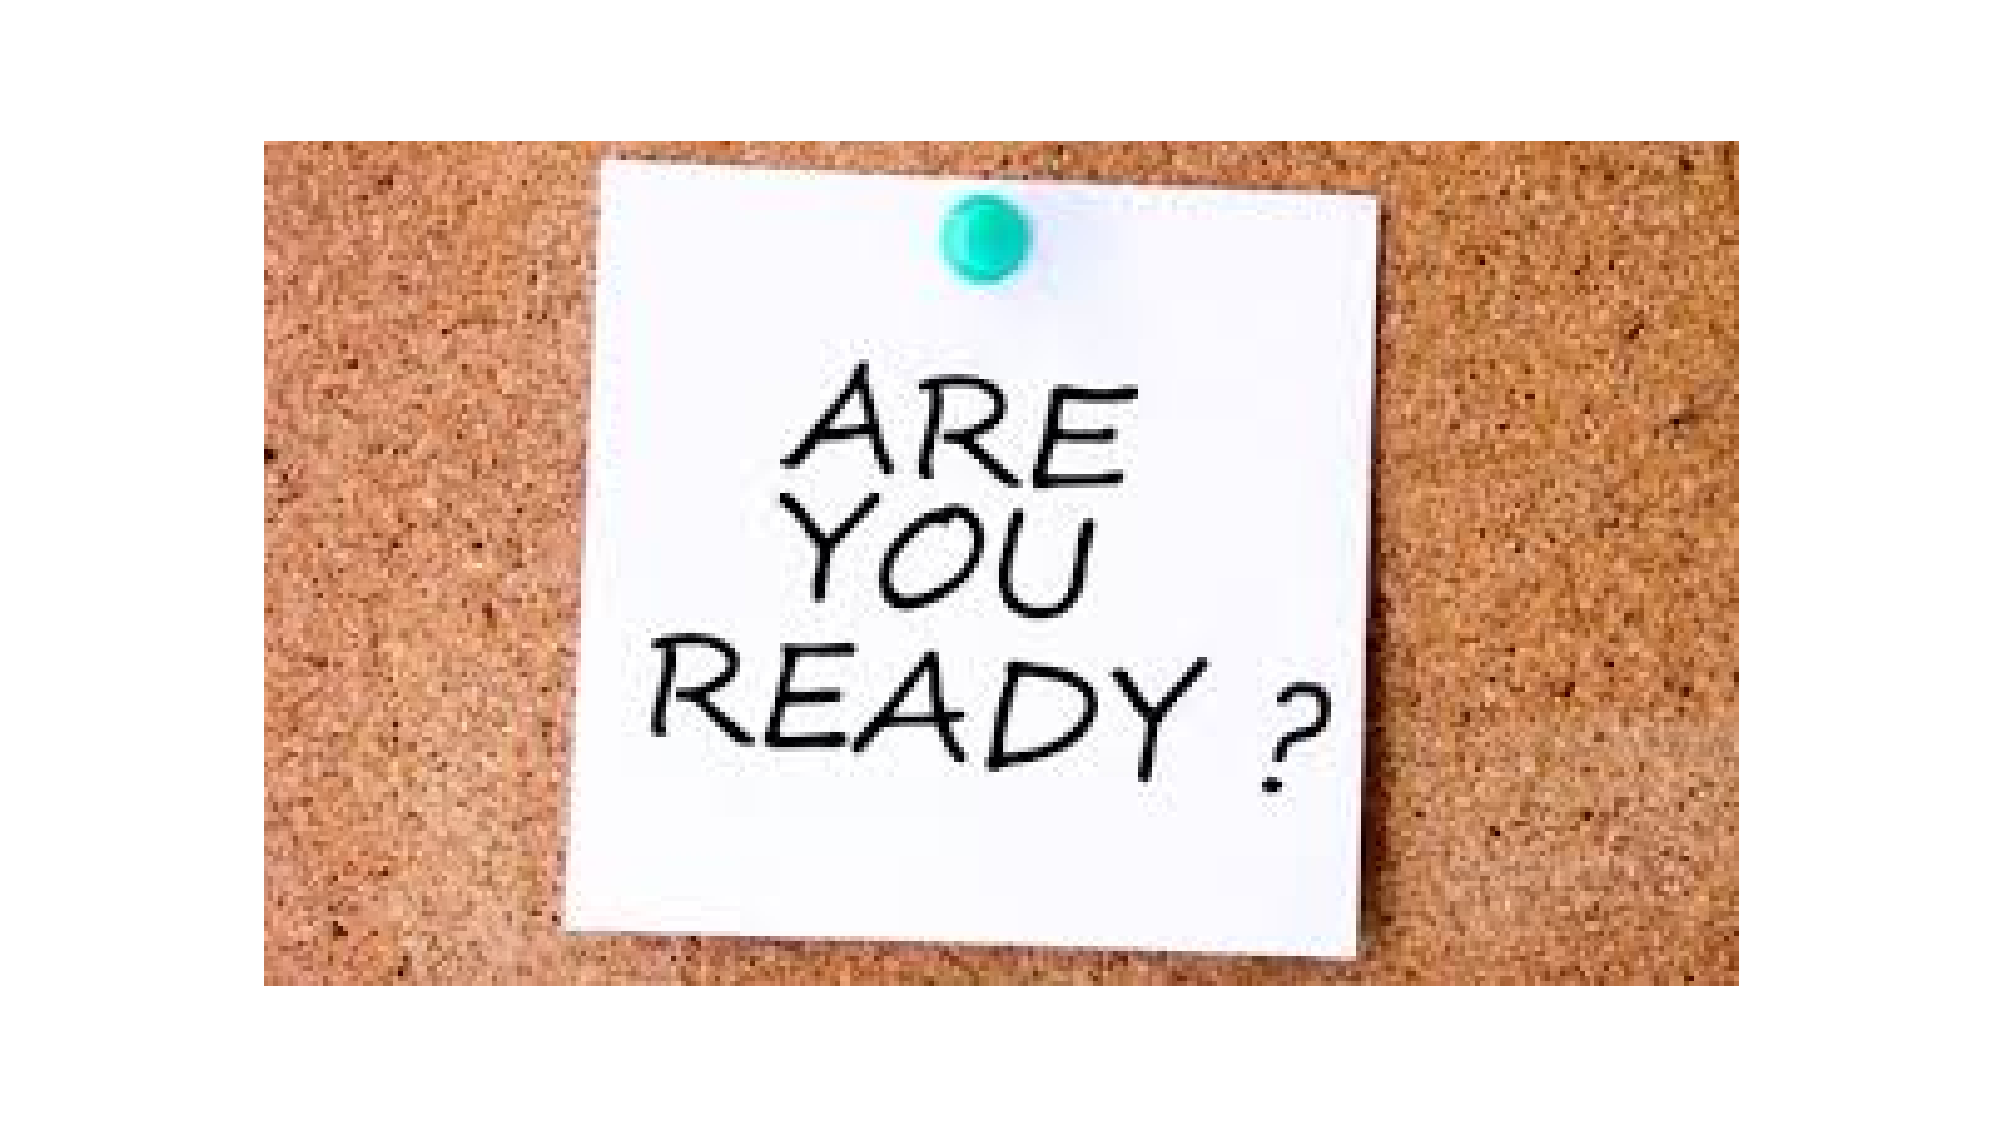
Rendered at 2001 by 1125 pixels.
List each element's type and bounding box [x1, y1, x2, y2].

picture [264, 141, 1739, 986]
